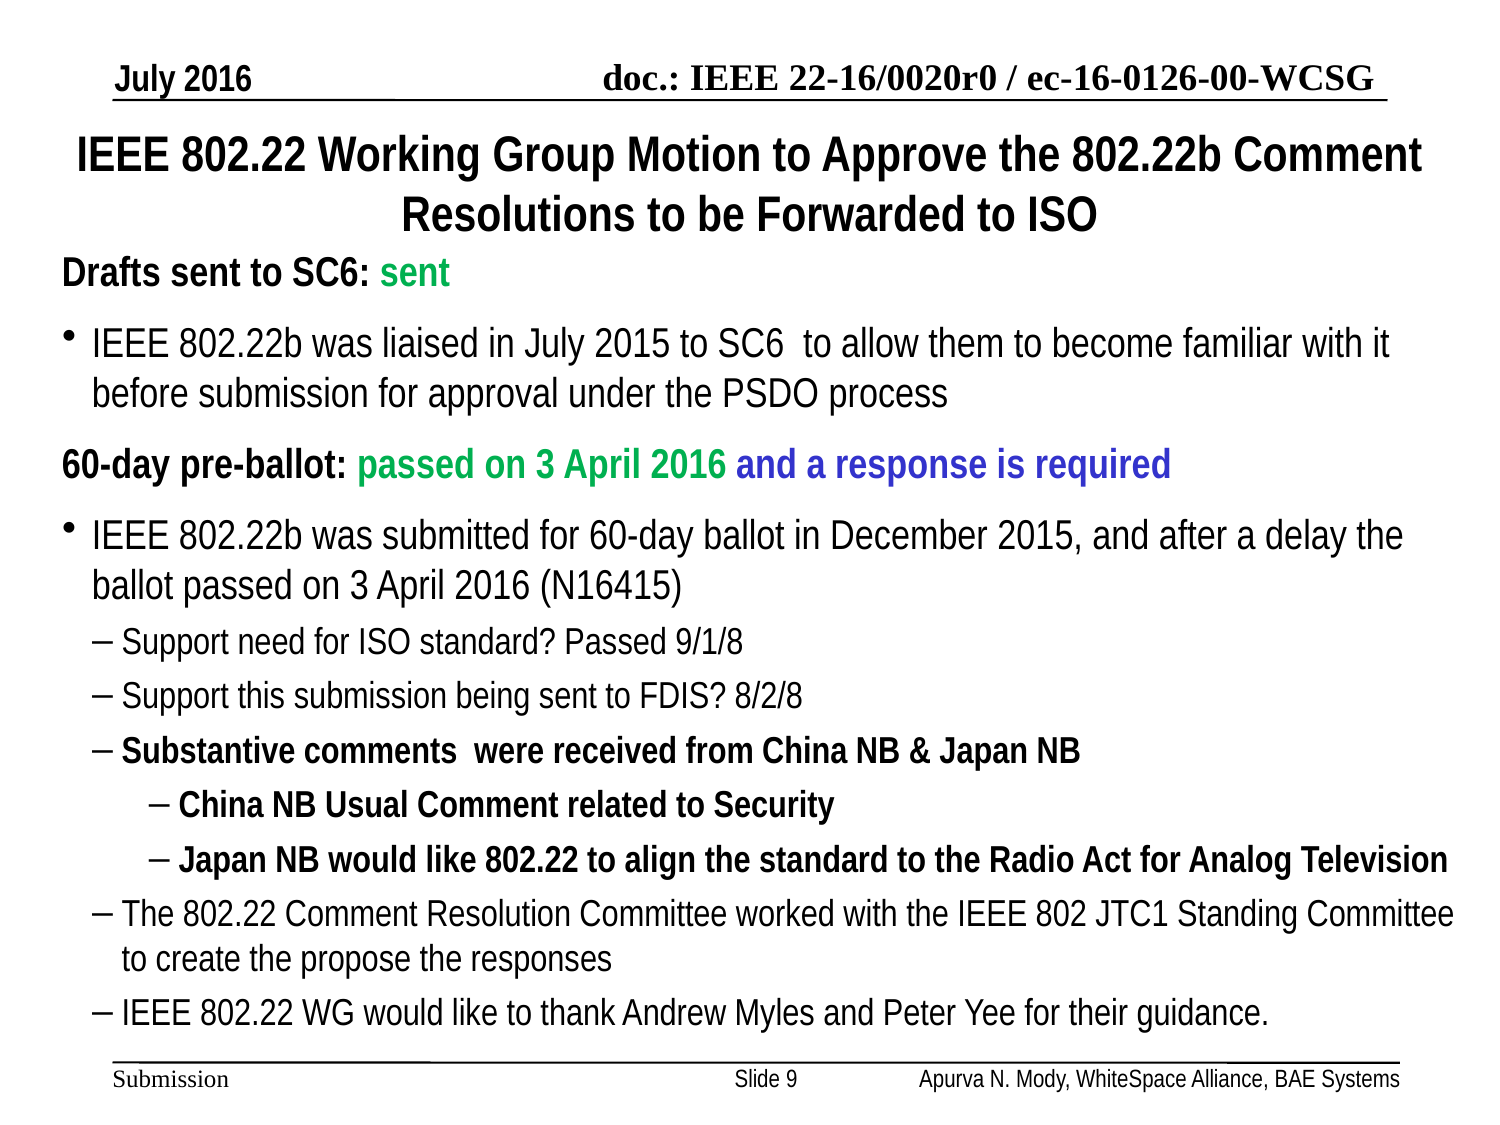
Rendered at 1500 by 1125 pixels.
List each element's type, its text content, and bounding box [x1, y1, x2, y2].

text_box Drafts sent to SC6: sent IEEE 802.22b was liaised in July 2015 to SC6 to allow them to become familiar with it before submission for approval under the PSDO process 60-day pre-ballot: passed on 3 April 2016 and a response is required IEEE 802.22b was submitted for 60-day ballot in December 2015, and after a delay the ballot passed on 3 April 2016 (N16415) Support need for ISO standard? Passed 9/1/8 Support this submission being sent to FDIS? 8/2/8 Substantive comments were received from China NB & Japan NB China NB Usual Comment related to Security Japan NB would like 802.22 to align the standard to the Radio Act for Analog Television The 802.22 Comment Resolution Committee worked with the IEEE 802 JTC1 Standing Committee to create the propose the responses IEEE 802.22 WG would like to thank Andrew Myles and Peter Yee for their guidance. [46, 237, 1497, 1063]
slide_number Slide 9 [674, 1063, 858, 1101]
footer Apurva N. Mody, WhiteSpace Alliance, BAE Systems [902, 1063, 1402, 1093]
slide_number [114, 54, 540, 100]
title IEEE 802.22 Working Group Motion to Approve the 802.22b Comment Resolutions to be Forwarded to ISO [49, 112, 1451, 237]
